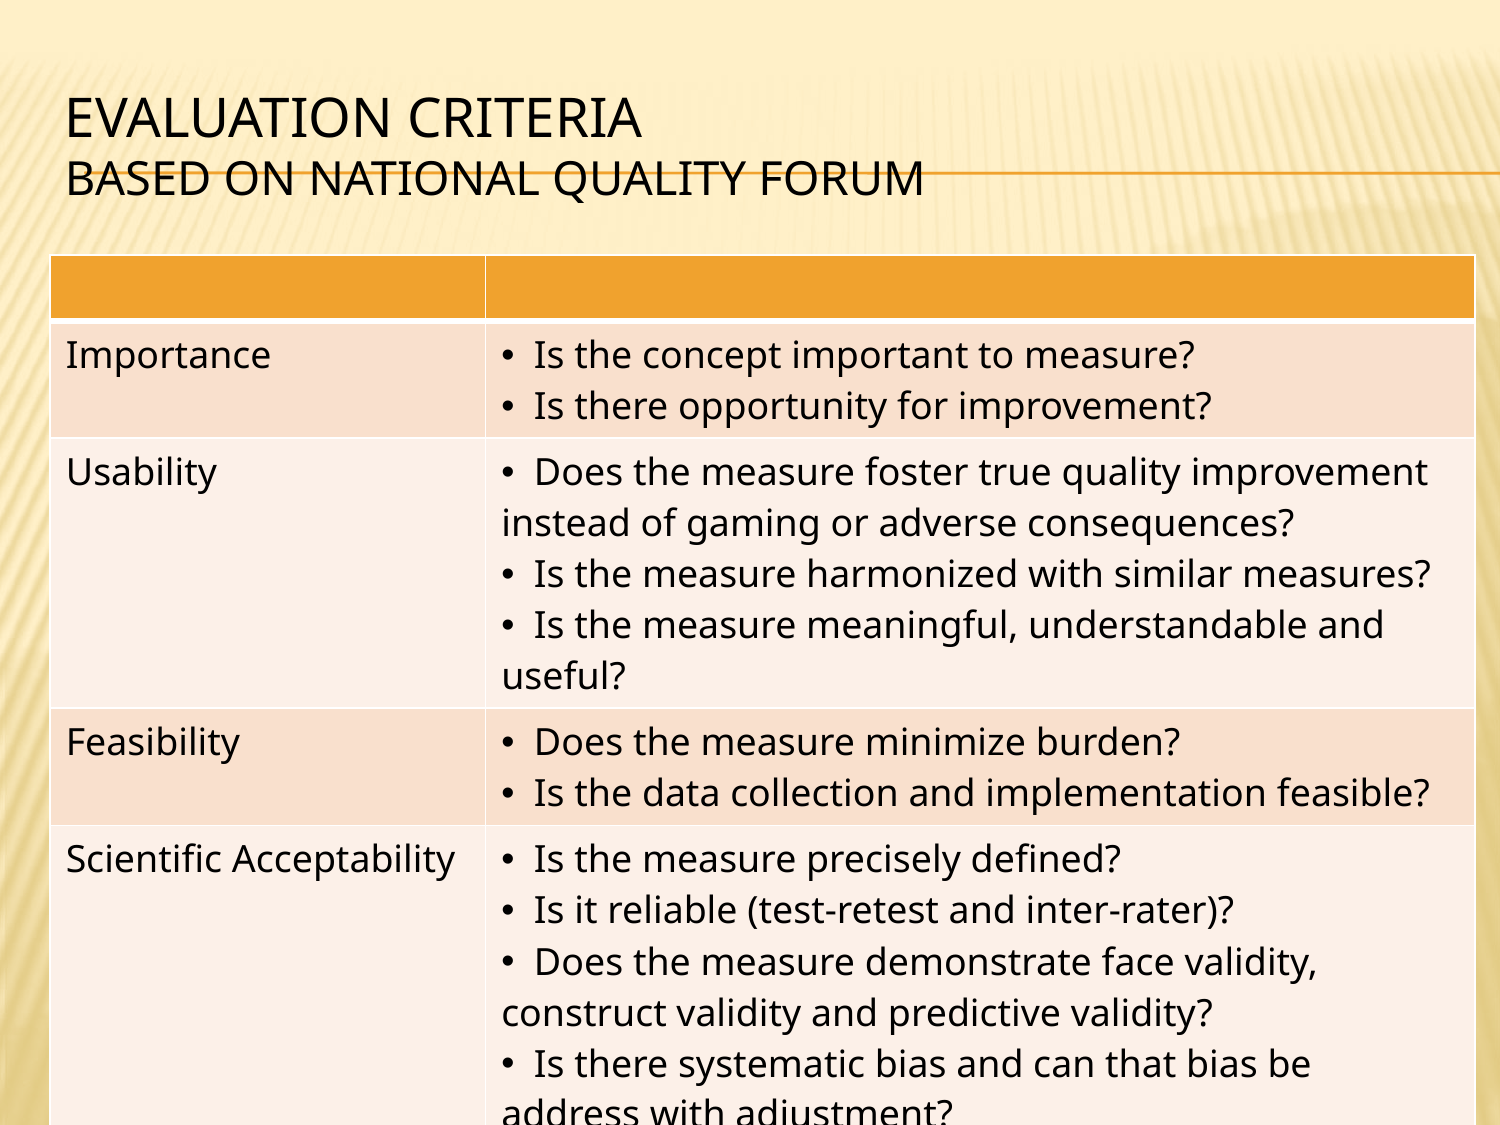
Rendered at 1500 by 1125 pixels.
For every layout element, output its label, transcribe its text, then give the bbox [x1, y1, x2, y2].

table_cell Feasibility [51, 709, 485, 825]
table_cell Is the concept important to measure? Is there opportunity for improvement? [486, 324, 1474, 437]
table_cell Importance [51, 324, 485, 437]
table_header [486, 256, 1474, 318]
table_cell Usability [51, 439, 485, 707]
table_header [51, 256, 485, 318]
table_cell Does the measure foster true quality improvement instead of gaming or adverse consequences? Is the measure harmonized with similar measures? Is the measure meaningful, understandable and useful? [486, 439, 1474, 707]
table_cell Does the measure minimize burden? Is the data collection and implementation feasible? [486, 709, 1474, 825]
table_cell Is the measure precisely defined? Is it reliable (test-retest and inter-rater)? Does the measure demonstrate face validity, construct validity and predictive validity? Is there systematic bias and can that bias be address with adjustment? Does it detect meaningful differences in performance? [486, 826, 1474, 1125]
table_cell Scientific Acceptability [51, 826, 485, 1125]
title Evaluation Criteria Based on National Quality Forum [50, 75, 1475, 213]
